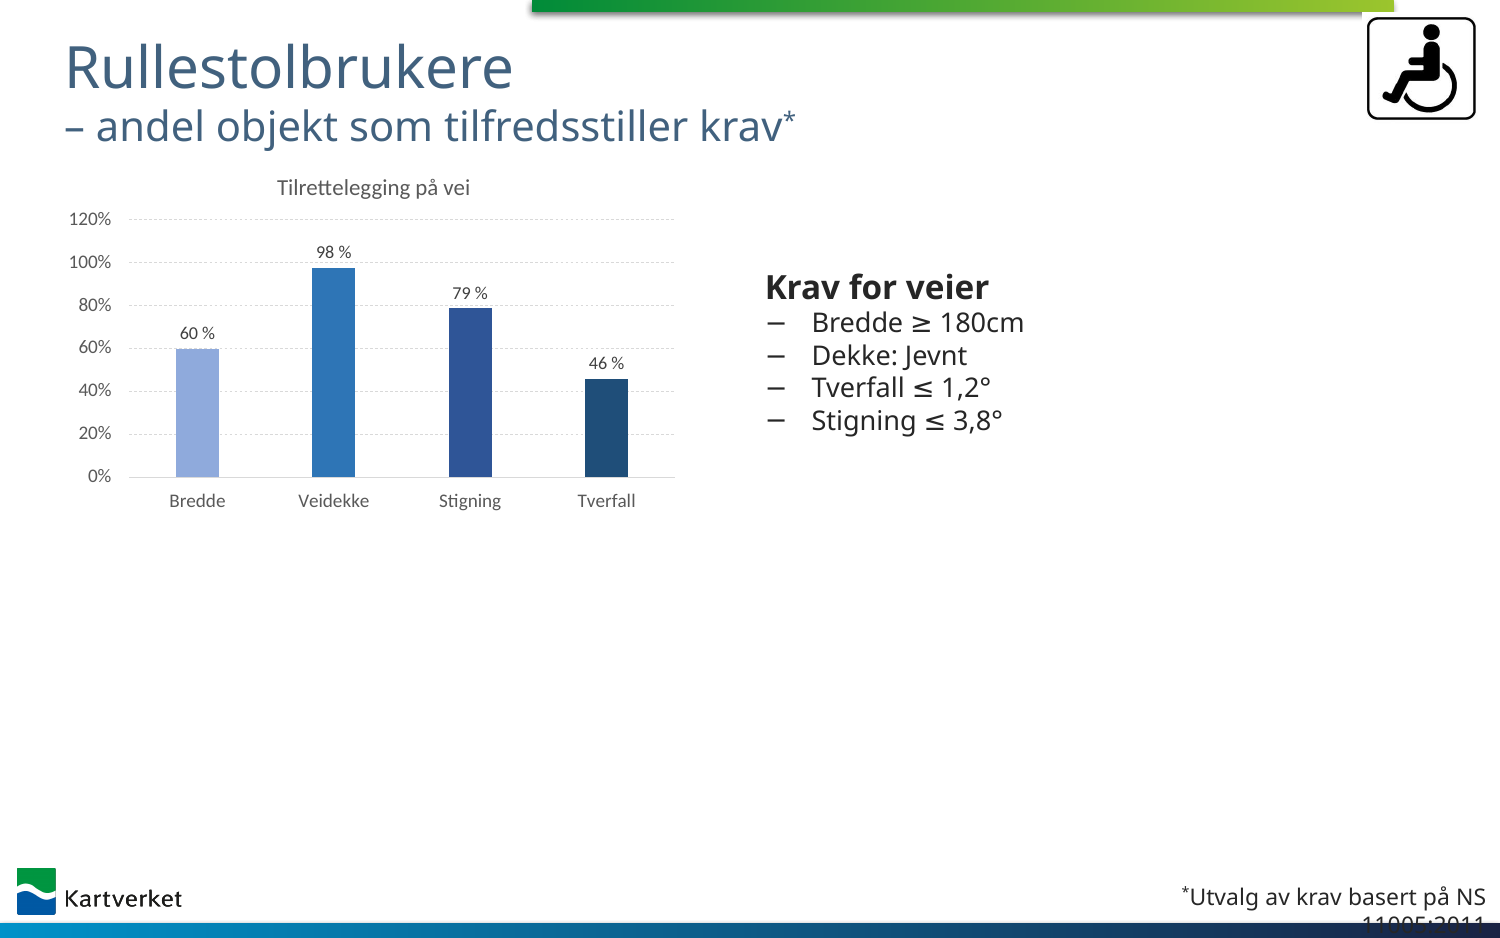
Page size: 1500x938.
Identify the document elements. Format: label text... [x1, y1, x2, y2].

picture [1362, 12, 1481, 126]
text_box Rullestolbrukere – andel objekt som tilfredsstiller krav* [49, 25, 1431, 158]
picture [62, 166, 686, 519]
text_box *Utvalg av krav basert på NS 11005:2011 [1068, 873, 1500, 938]
text_box Krav for veier Bredde ≥ 180cm Dekke: Jevnt Tverfall ≤ 1,2° Stigning ≤ 3,8° [750, 258, 1234, 444]
